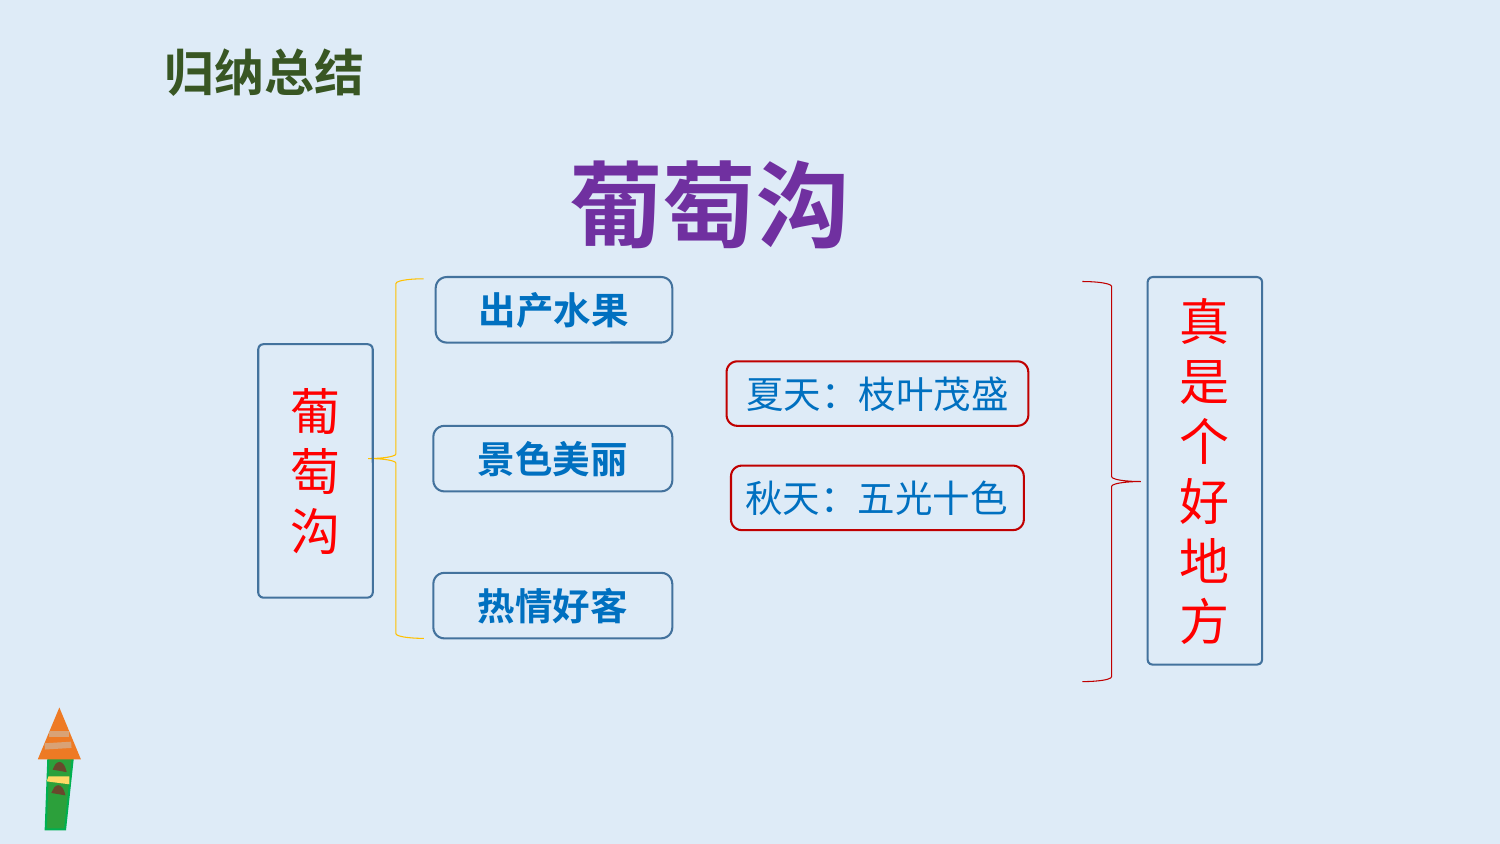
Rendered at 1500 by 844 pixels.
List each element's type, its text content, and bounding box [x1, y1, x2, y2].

text_box 葡萄沟 [557, 28, 862, 265]
text_box 秋天：五光十色 [729, 464, 1025, 532]
text_box 夏天：枝叶茂盛 [725, 360, 1030, 427]
text_box 热情好客 [432, 571, 674, 640]
text_box [1082, 280, 1141, 683]
text_box 真是个好地方 [1146, 275, 1264, 666]
text_box 葡萄沟 [257, 343, 374, 599]
text_box 出产水果 [434, 275, 674, 344]
text_box 景色美丽 [432, 424, 674, 493]
text_box 归纳总结 [152, 35, 376, 107]
text_box [374, 278, 424, 639]
